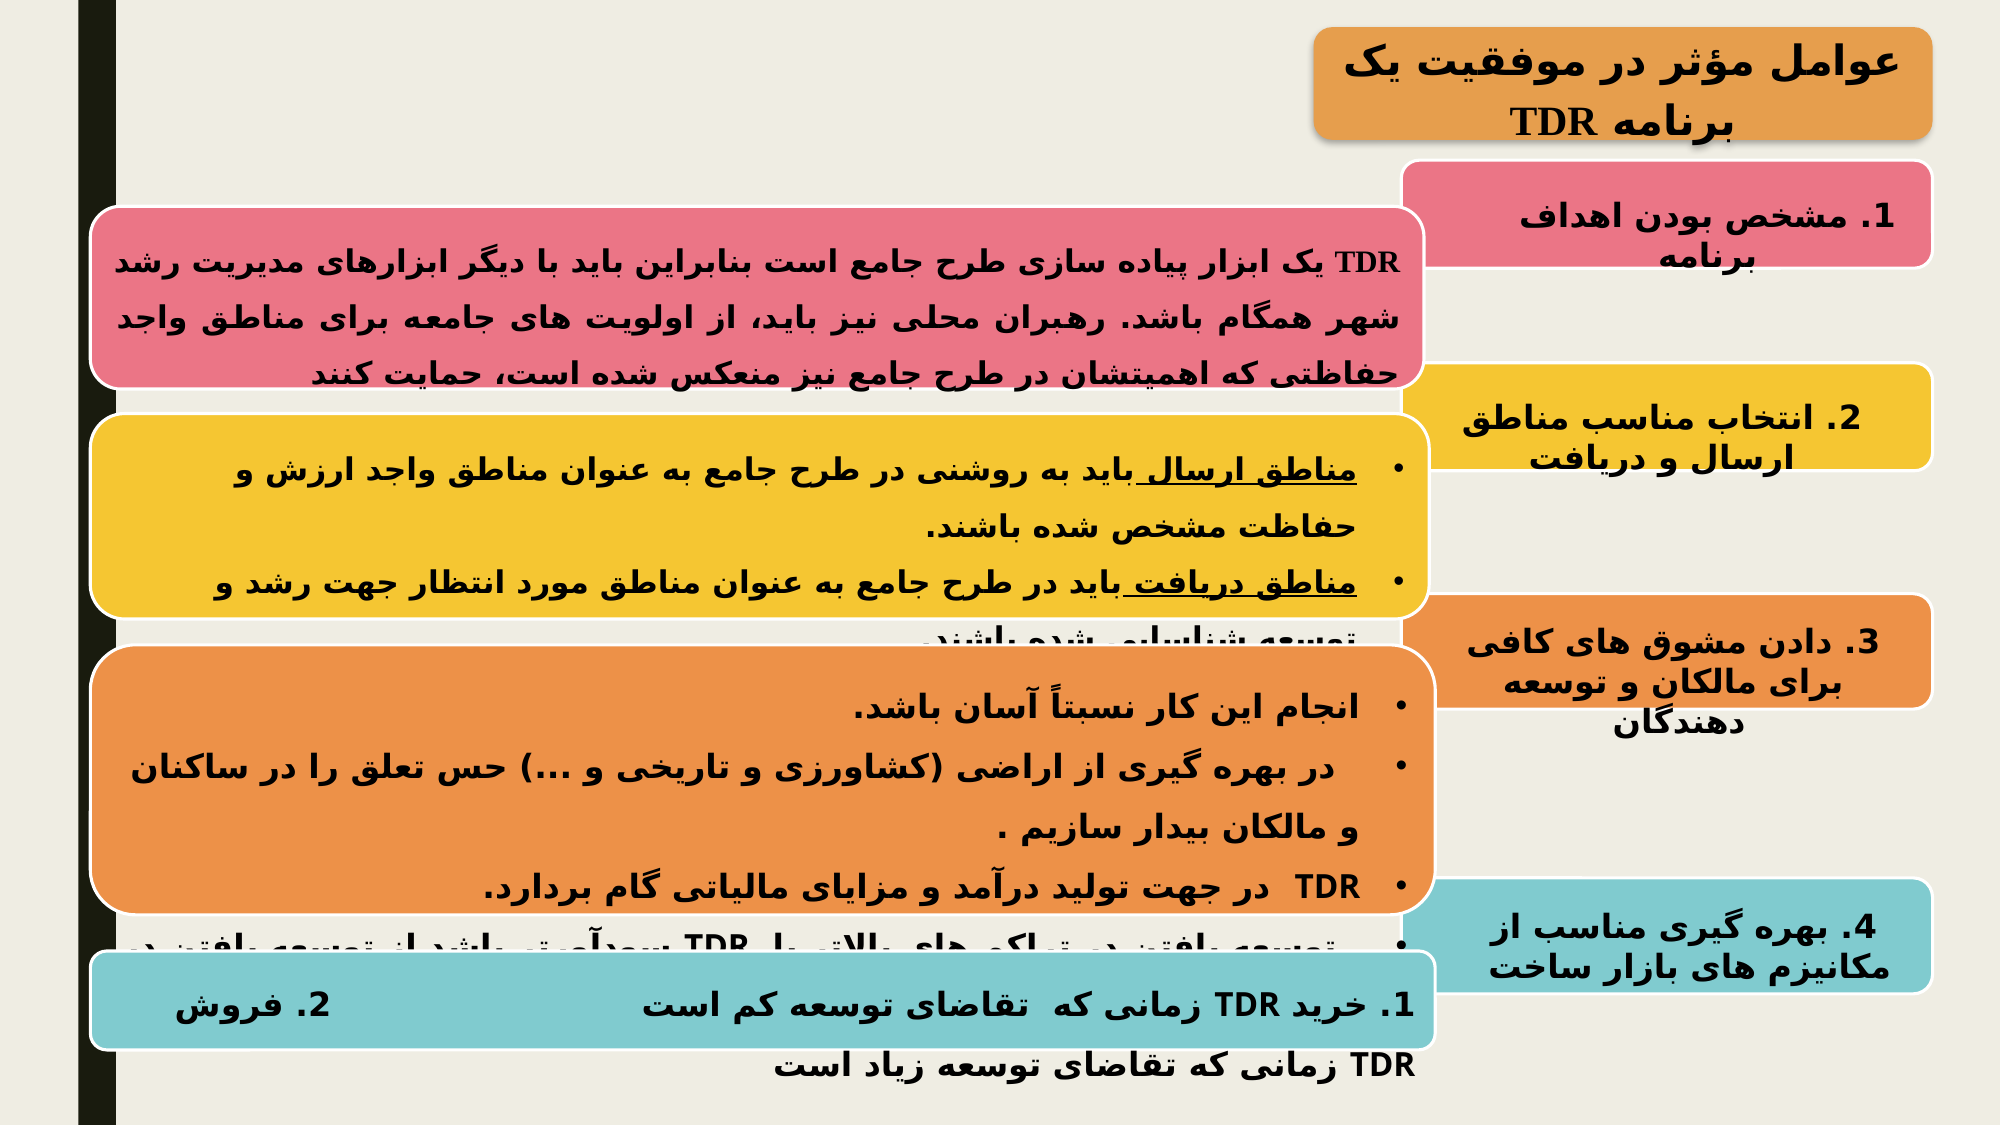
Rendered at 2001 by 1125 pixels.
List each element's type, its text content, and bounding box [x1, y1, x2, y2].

text_box 1. مشخص بودن اهداف برنامه [1503, 186, 1912, 281]
text_box انجام این کار نسبتاً آسان باشد. در بهره گیری از اراضی (کشاورزی و تاریخی و ...) حس تعلق را در ساکنان و مالکان بیدار سازیم . TDR در جهت تولید درآمد و مزایای مالیاتی گام بردارد. توسعه یافتن در تراکم های بالاتر با TDR سودآورتر باشد از توسعه یافتن در تراکم های پایین تر بدون TDR [90, 644, 1436, 915]
text_box TDR یک ابزار پیاده سازی طرح جامع است بنابراین باید با دیگر ابزارهای مدیریت رشد شهر همگام باشد. رهبران محلی نیز باید، از اولویت های جامعه برای مناطق واجد حفاظتی که اهمیتشان در طرح جامع نیز منعکس شده است، حمایت کنند [90, 206, 1424, 390]
text_box [1401, 160, 1933, 269]
text_box 3. دادن مشوق های کافی برای مالکان و توسعه دهندگان [1435, 613, 1912, 748]
text_box مناطق ارسال باید به روشنی در طرح جامع به عنوان مناطق واجد ارزش و حفاظت مشخص شده باشند. مناطق دریافت باید در طرح جامع به عنوان مناطق مورد انتظار جهت رشد و توسعه شناسایی شده باشند. مناطق دریافت باید زیرساخت های مناسب جهت توسعه مازاد را داشته باشد. [90, 413, 1430, 620]
text_box 1. خرید TDR زمانی که تقاضای توسعه کم است 2. فروش TDR زمانی که تقاضای توسعه زیاد است [90, 950, 1436, 1050]
text_box [1401, 877, 1933, 994]
text_box 2. انتخاب مناسب مناطق ارسال و دریافت [1412, 388, 1912, 484]
text_box 4. بهره گیری مناسب از مکانیزم های بازار ساخت [1445, 897, 1923, 993]
text_box [1401, 362, 1933, 471]
text_box عوامل مؤثر در موفقیت یک برنامه TDR [1310, 24, 1936, 143]
text_box [1401, 593, 1933, 710]
